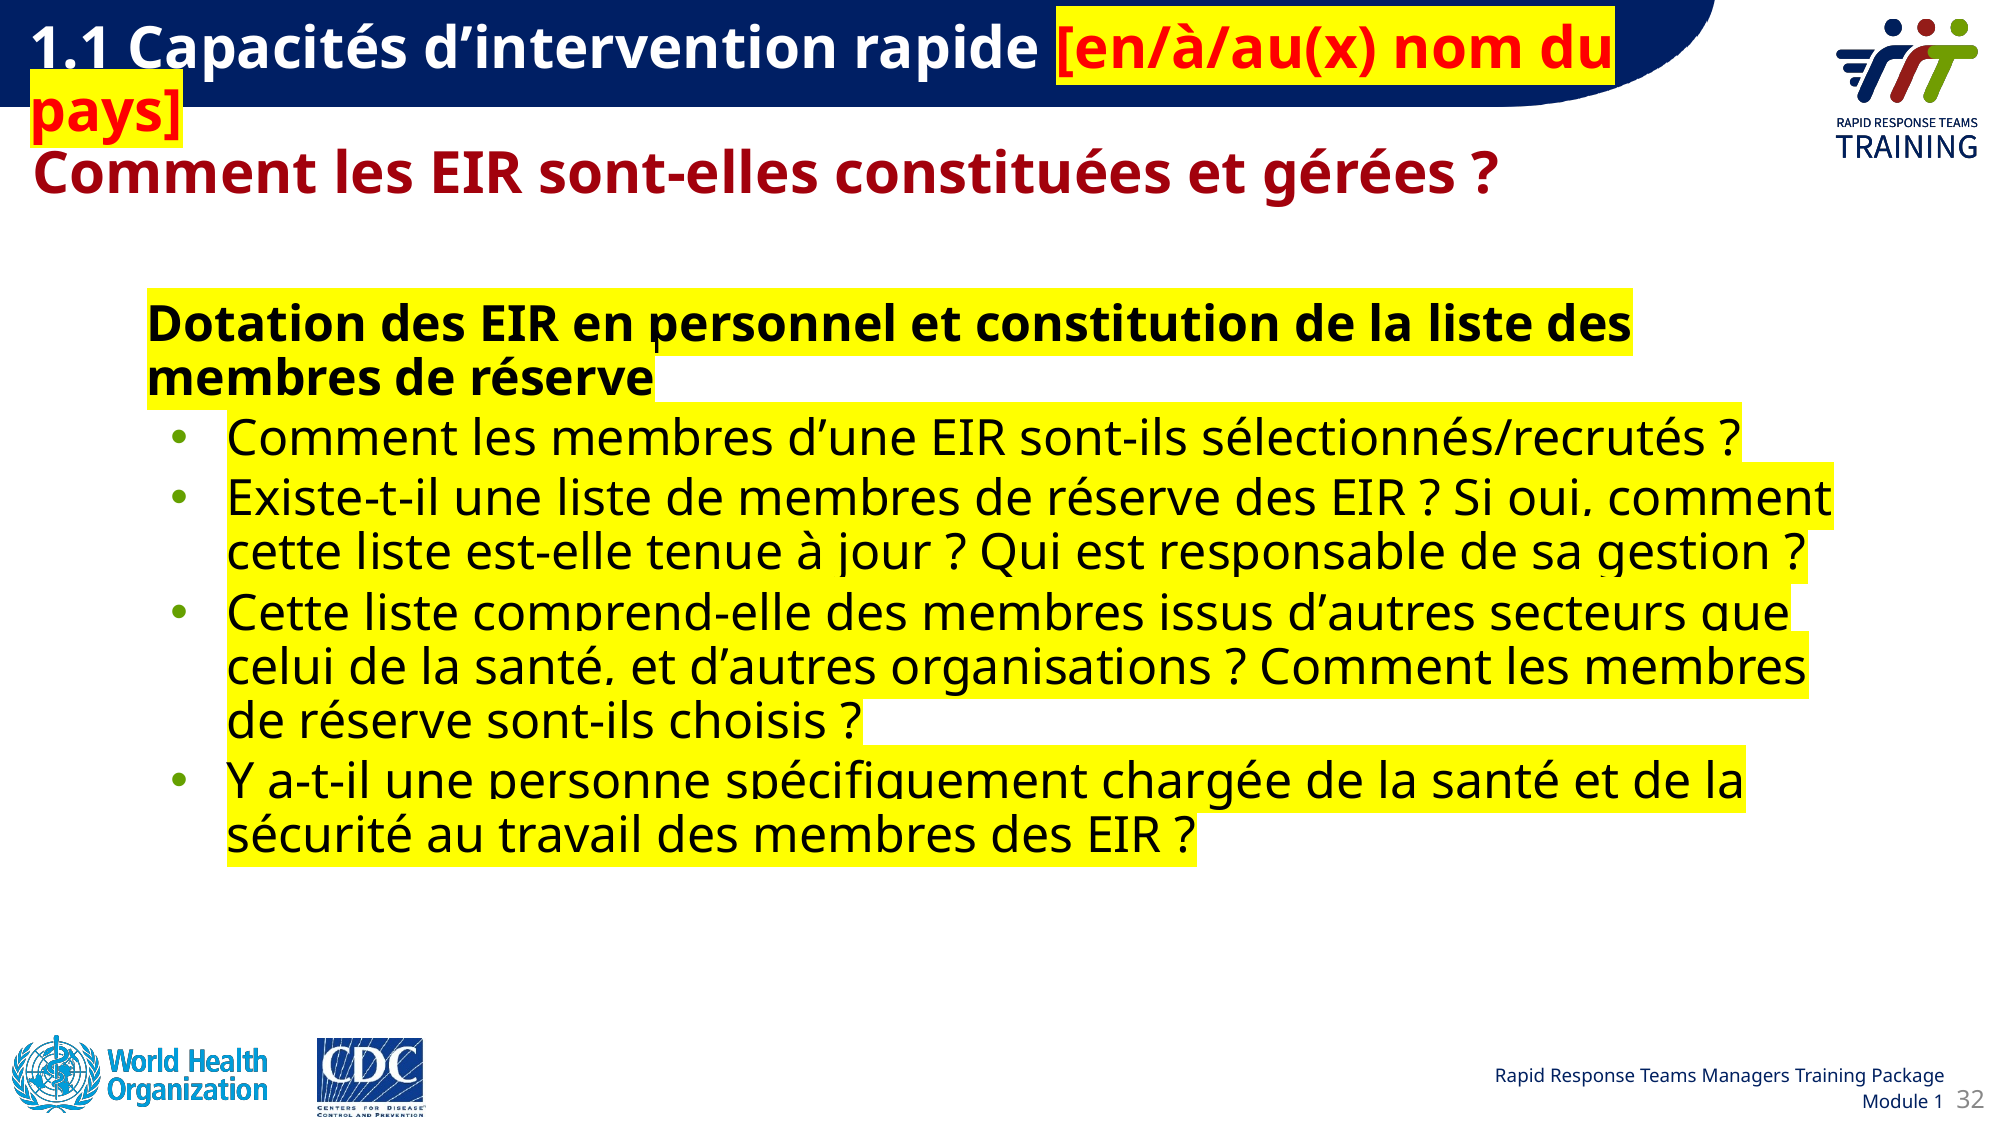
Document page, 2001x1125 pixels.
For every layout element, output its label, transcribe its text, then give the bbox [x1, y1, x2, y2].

picture [59, 1035, 267, 1113]
picture [317, 1038, 426, 1117]
picture [12, 1035, 54, 1068]
picture [46, 1056, 54, 1062]
picture [40, 1062, 47, 1070]
list Comment les EIR sont-elles constituées et gérées ? [24, 134, 1537, 239]
picture [22, 1062, 26, 1077]
picture [30, 1083, 37, 1091]
picture [12, 1083, 48, 1113]
picture [36, 1088, 78, 1105]
text_box 1.1 Capacités dʼintervention rapide [en/à/au(x) nom du pays] [22, 10, 1626, 113]
picture [24, 1054, 36, 1087]
picture [1835, 19, 1978, 167]
picture [34, 1054, 43, 1078]
picture [71, 1053, 90, 1091]
picture [50, 1108, 62, 1113]
picture [0, 0, 1717, 107]
text_box 32 [1557, 1075, 1993, 1121]
list Dotation des EIR en personnel et constitution de la liste des membres de réserve Comment les membres dʼune EIR sont-ils sélectionnés/recrutés ? Existe-t-il une liste de membres de réserve des EIR ? Si oui, comment cette liste est-elle tenue à jour ? Qui est responsable de sa gestion ? Cette liste comprend-elle des membres issus dʼautres secteurs que celui de la santé, et dʼautres organisations ? Comment les membres de réserve sont-ils choisis ? Y a-t-il une personne spécifiquement chargée de la santé et de la sécurité au travail des membres des EIR ? [138, 163, 1860, 961]
